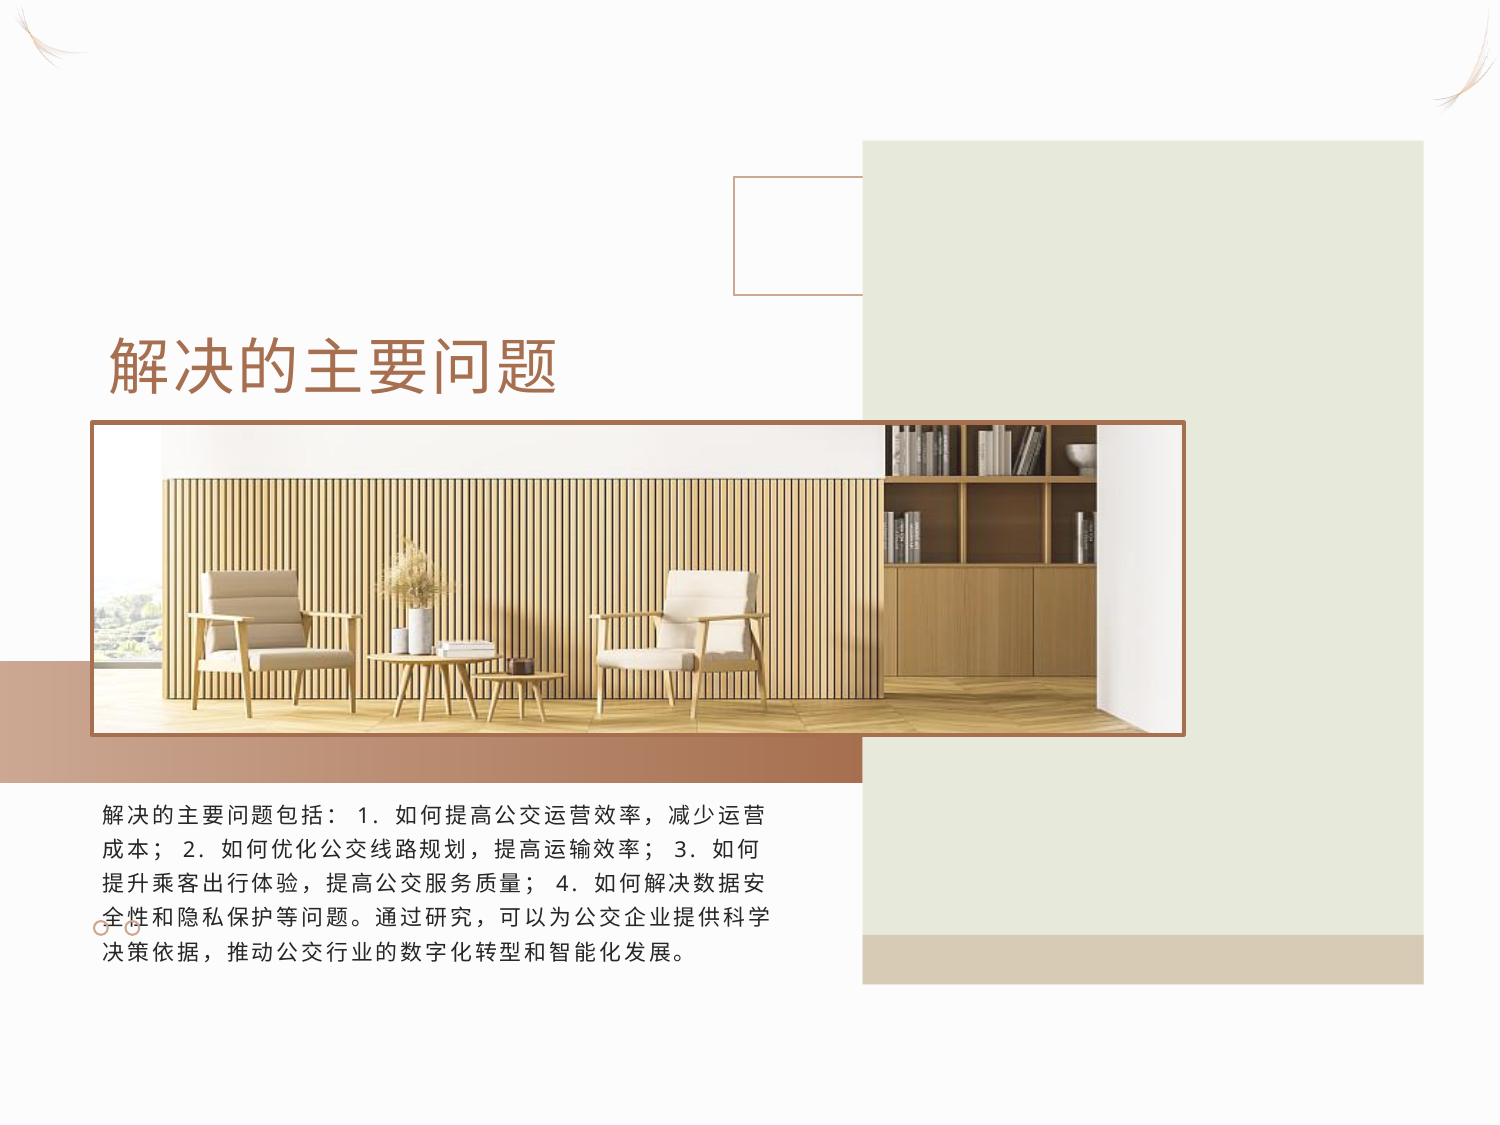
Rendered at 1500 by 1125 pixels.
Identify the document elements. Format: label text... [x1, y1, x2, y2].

picture [6, 0, 95, 87]
text_box 解决的主要问题 [94, 321, 788, 410]
text_box [0, 660, 861, 783]
text_box [862, 934, 1425, 985]
text_box [733, 176, 861, 296]
picture [1417, 0, 1500, 128]
text_box [861, 140, 1425, 985]
picture [93, 424, 1182, 733]
text_box [92, 919, 109, 936]
text_box 解决的主要问题包括：1. 如何提高公交运营效率，减少运营成本；2. 如何优化公交线路规划，提高运输效率；3. 如何提升乘客出行体验，提高公交服务质量；4. 如何解决数据安全性和隐私保护等问题。通过研究，可以为公交企业提供科学决策依据，推动公交行业的数字化转型和智能化发展。 [94, 793, 788, 875]
text_box [124, 919, 141, 936]
